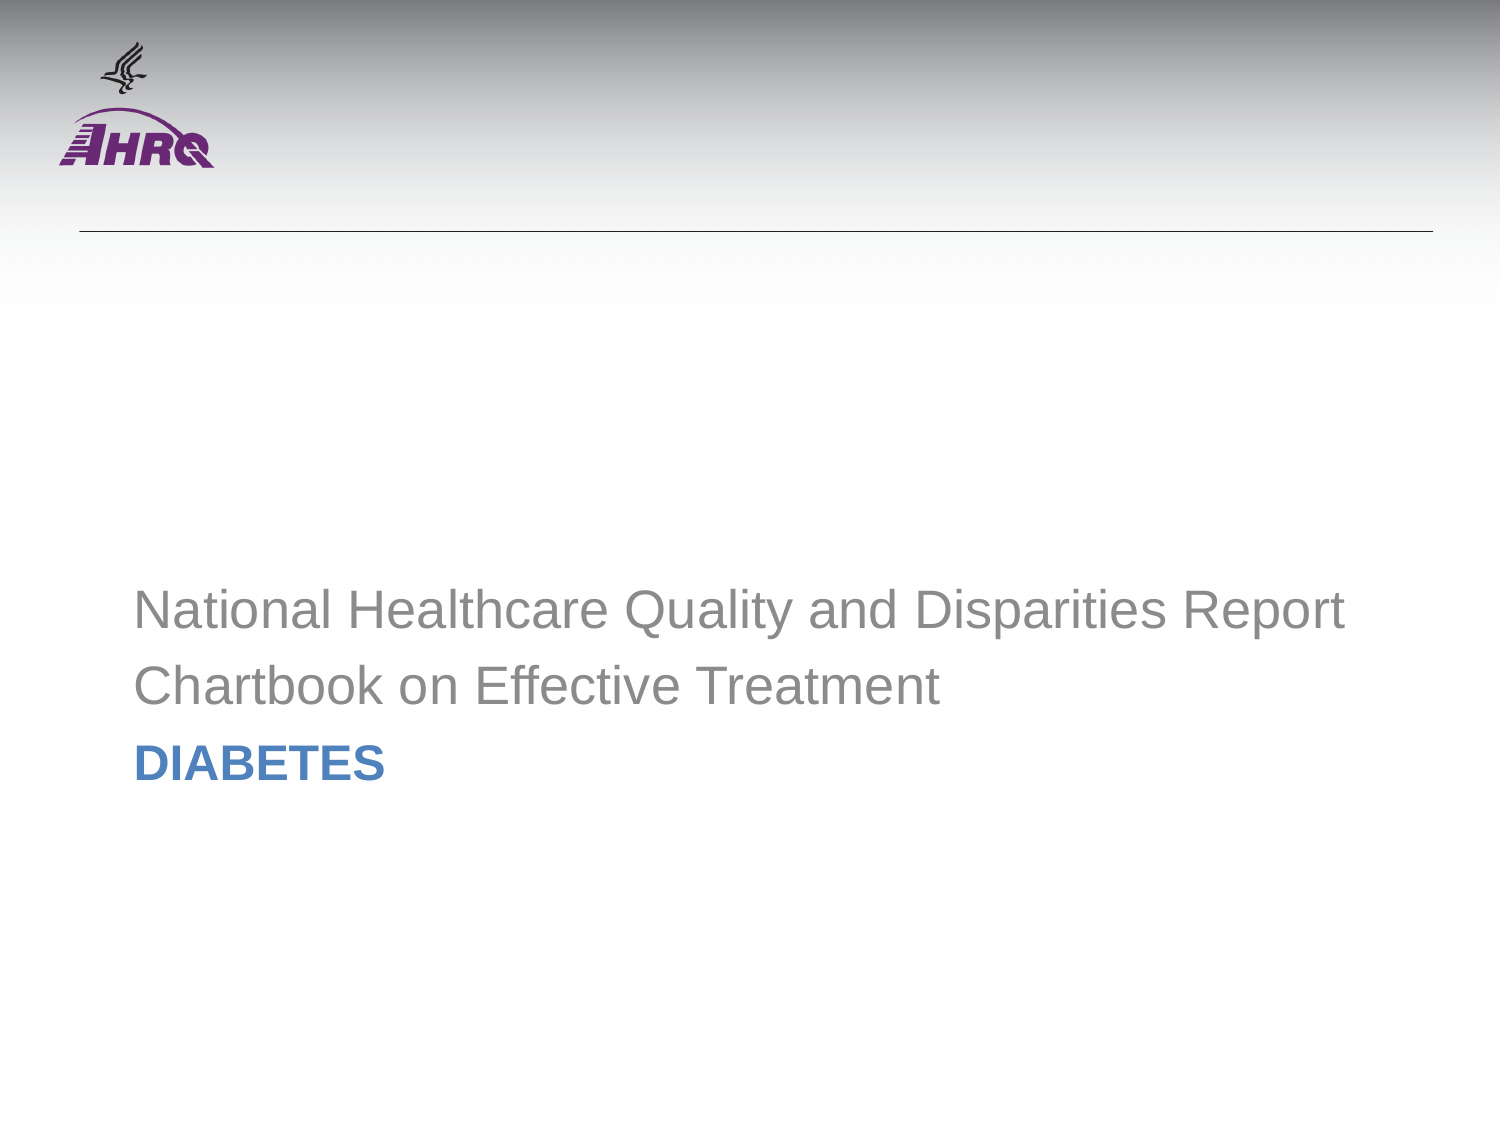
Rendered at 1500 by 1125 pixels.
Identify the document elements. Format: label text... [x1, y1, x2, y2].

picture [0, 0, 1500, 1125]
list National Healthcare Quality and Disparities Report Chartbook on Effective Treatment [118, 476, 1394, 723]
title diabetes [118, 723, 1394, 947]
